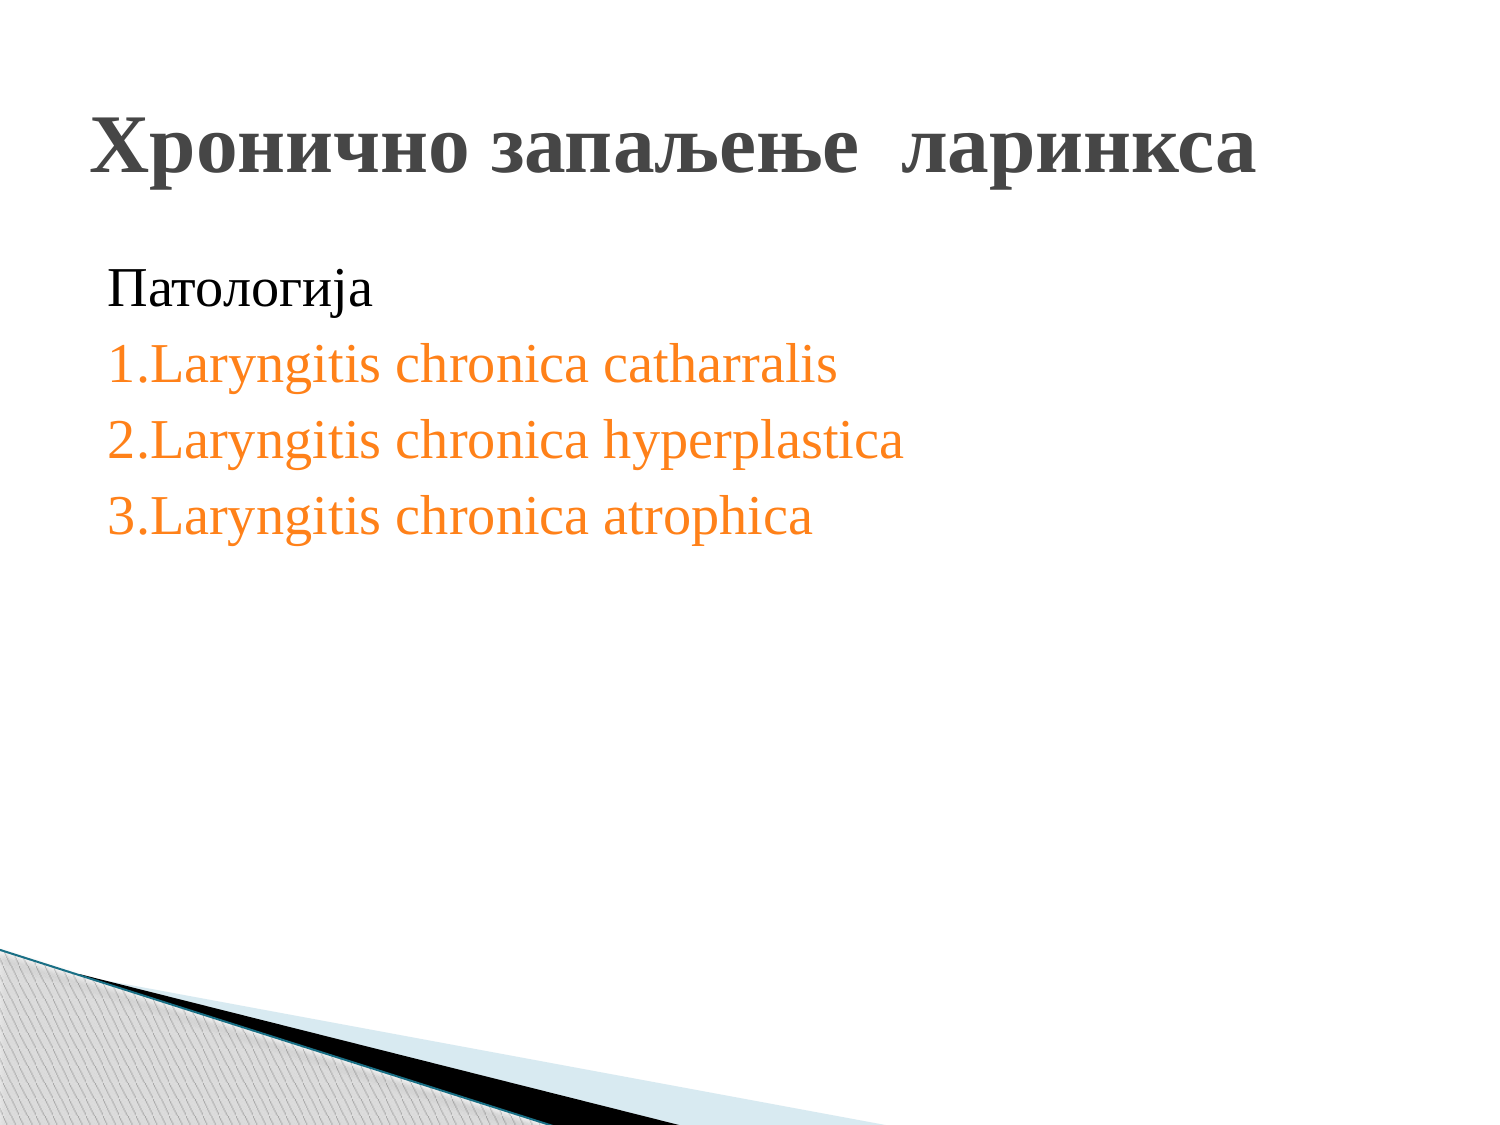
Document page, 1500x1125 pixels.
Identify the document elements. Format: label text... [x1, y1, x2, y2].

title Хронично запаљење ларинкса [75, 45, 1425, 233]
list Патологија 1.Laryngitis chronica catharralis 2.Laryngitis chronica hyperplastica 3.Laryngitis chronica atrophica [74, 242, 1426, 986]
